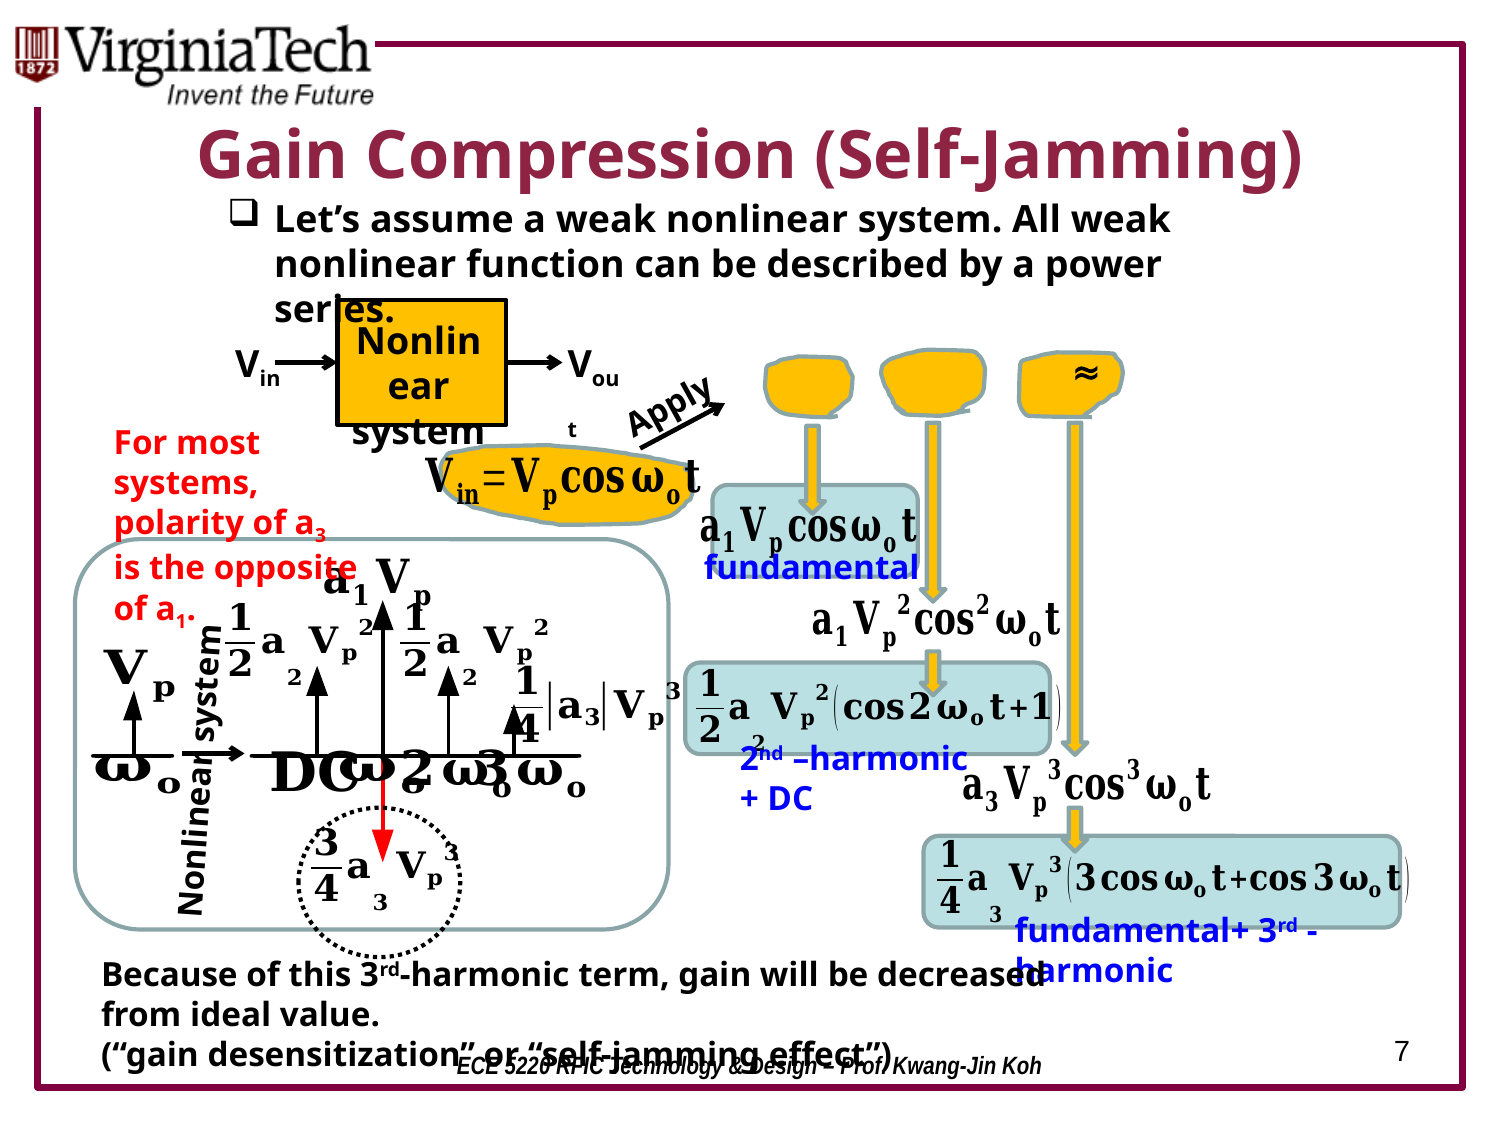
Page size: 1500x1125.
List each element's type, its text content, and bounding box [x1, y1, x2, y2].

text_box Apply [600, 350, 736, 458]
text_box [639, 403, 726, 449]
text_box [762, 354, 855, 420]
text_box [918, 649, 948, 698]
text_box [215, 873, 315, 932]
text_box [1060, 420, 1090, 757]
text_box [442, 443, 695, 527]
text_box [87, 594, 586, 866]
text_box [798, 423, 827, 516]
picture [15, 24, 375, 107]
text_box [1016, 350, 1125, 420]
title Gain Compression (Self-Jamming) [75, 104, 1425, 213]
text_box Let’s assume a weak nonlinear system. All weak nonlinear function can be described by a power series. [212, 213, 1288, 338]
text_box [922, 420, 948, 604]
text_box Vout [552, 332, 641, 450]
text_box 2nd –harmonic + DC [725, 729, 1000, 825]
text_box [878, 347, 988, 418]
text_box For most systems, polarity of a3 is the opposite of a1. [98, 414, 375, 593]
text_box [1060, 805, 1090, 854]
text_box [710, 482, 920, 539]
text_box [375, 537, 671, 932]
text_box Vin [220, 332, 308, 398]
text_box [921, 833, 1403, 930]
text_box [438, 460, 448, 483]
text_box [683, 660, 1053, 757]
text_box [296, 873, 463, 946]
text_box fundamental+ 3rd -harmonic [999, 901, 1388, 997]
slide_number 7 [1074, 1024, 1425, 1103]
text_box Because of this 3rd-harmonic term, gain will be decreased from ideal value. (“gain desensitization” or “self-jamming effect”) [86, 946, 1075, 1081]
text_box [72, 551, 170, 932]
text_box Nonlinear system [159, 873, 219, 935]
text_box Nonlinear system [331, 309, 507, 460]
text_box fundamental [689, 539, 935, 594]
